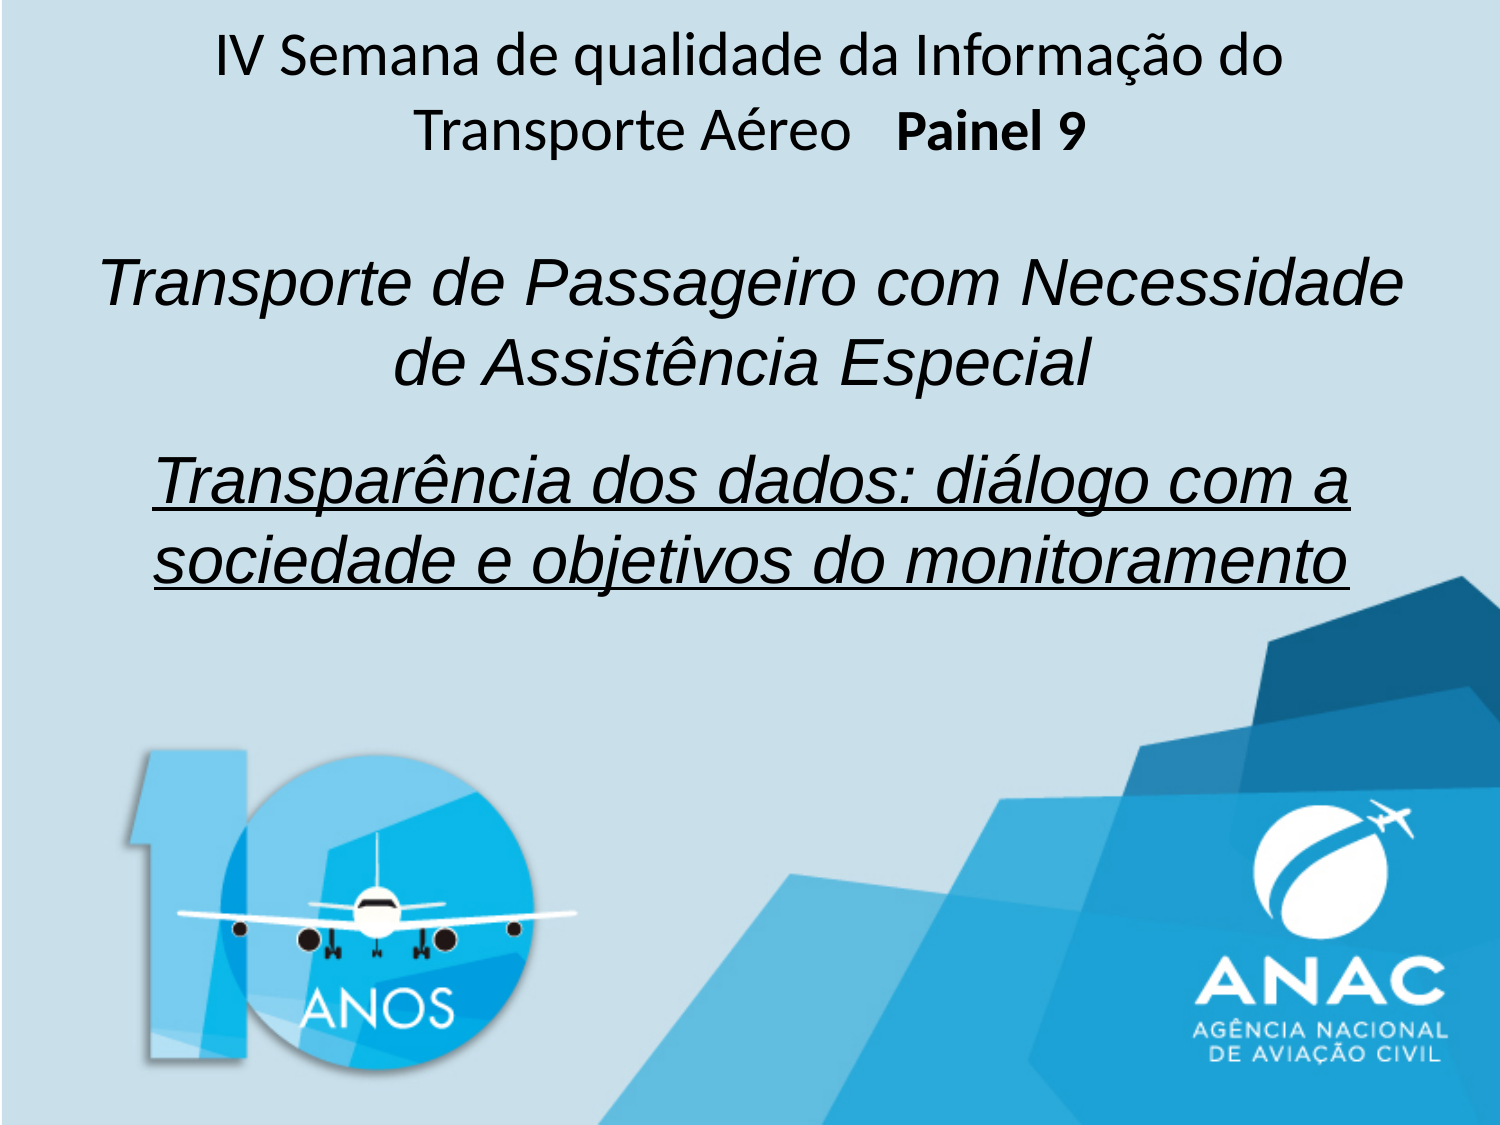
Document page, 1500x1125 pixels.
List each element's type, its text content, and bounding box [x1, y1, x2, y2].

title IV Semana de qualidade da Informação do Transporte Aéreo Painel 9 [75, 66, 1425, 185]
picture [0, 0, 1500, 1125]
subtitle Transporte de Passageiro com Necessidade de Assistência Especial Transparência dos dados: diálogo com a sociedade e objetivos do monitoramento [76, 231, 1427, 409]
